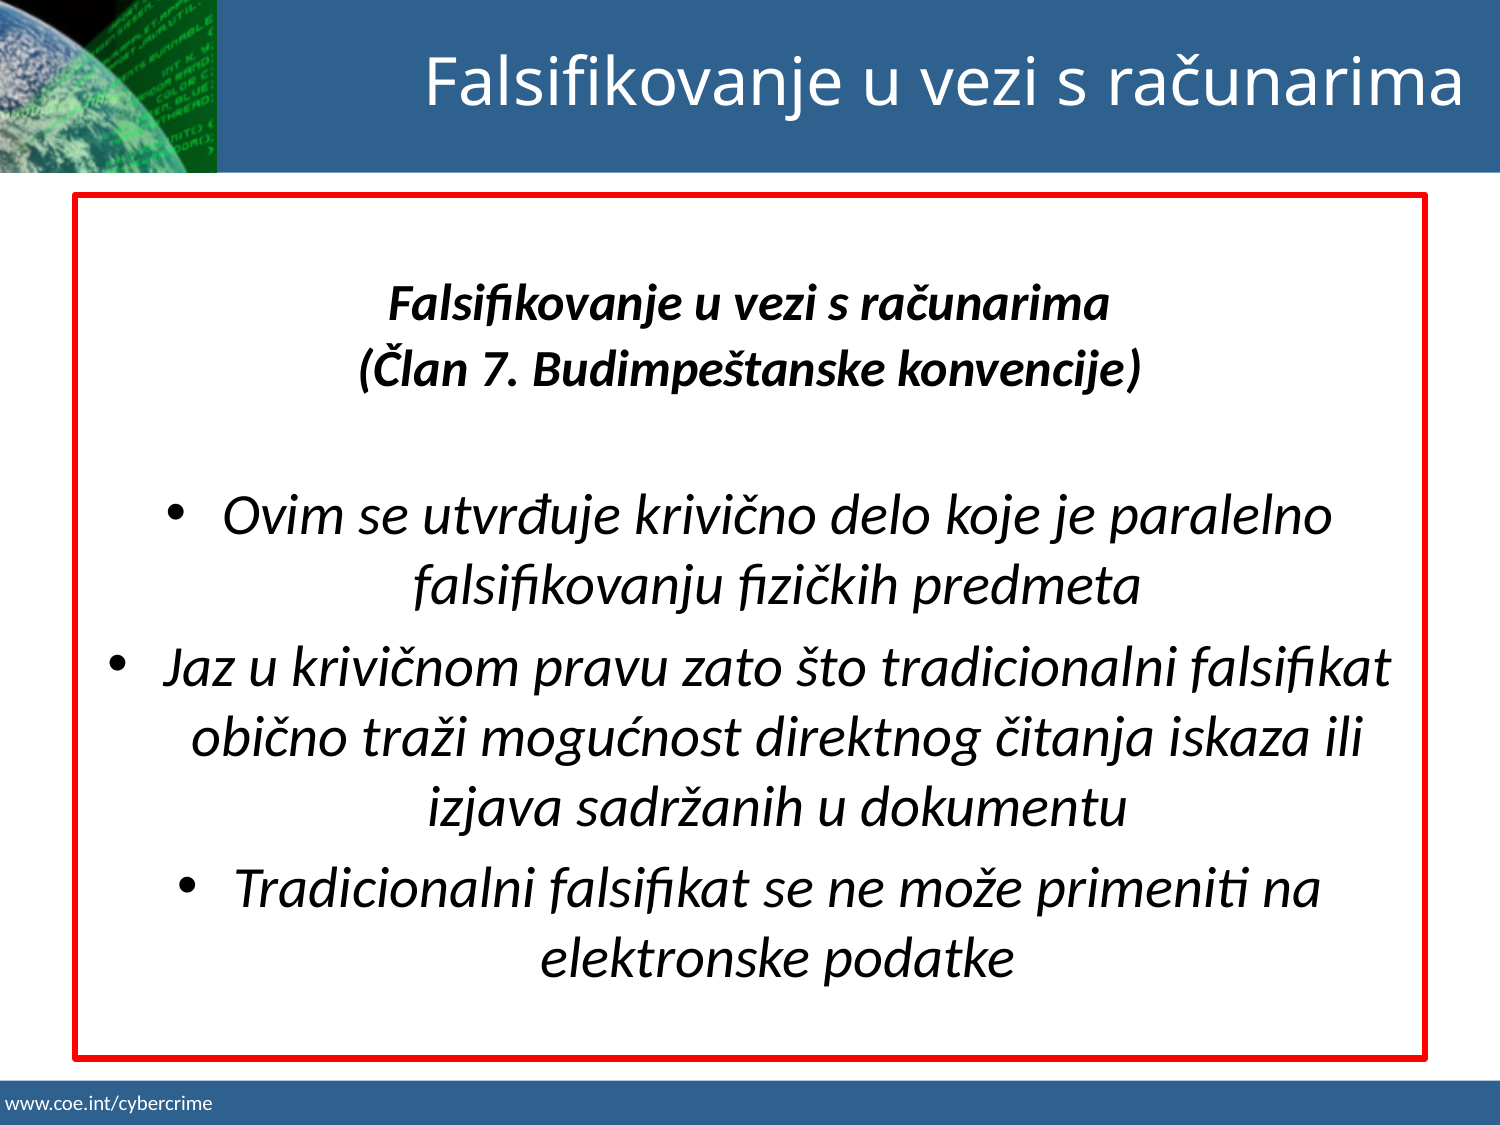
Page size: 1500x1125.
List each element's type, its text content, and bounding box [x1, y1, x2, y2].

text_box Falsifikovanje u vezi s računarima (Član 7. Budimpeštanske konvencije) Ovim se utvrđuje krivično delo koje je paralelno falsifikovanju fizičkih predmeta Jaz u krivičnom pravu zato što tradicionalni falsifikat obično traži mogućnost direktnog čitanja iskaza ili izjava sadržanih u dokumentu Tradicionalni falsifikat se ne može primeniti na elektronske podatke [74, 194, 1425, 1059]
text_box Falsifikovanje u vezi s računarima [230, 31, 1483, 126]
picture [0, 0, 217, 173]
